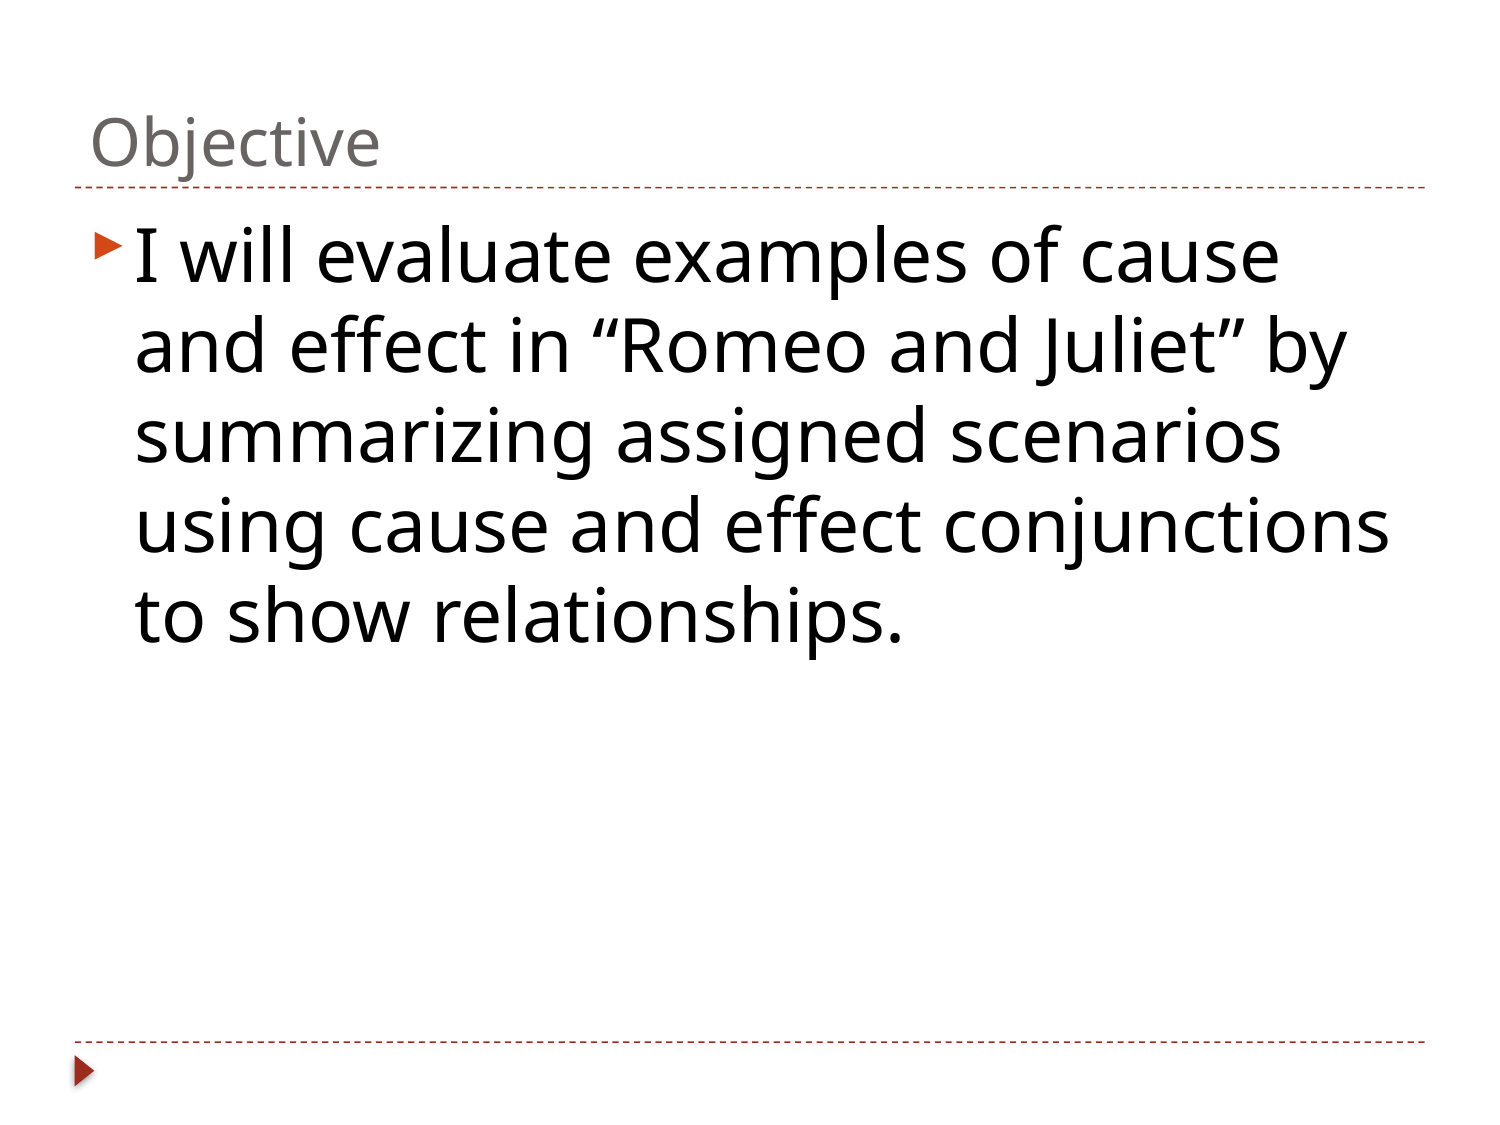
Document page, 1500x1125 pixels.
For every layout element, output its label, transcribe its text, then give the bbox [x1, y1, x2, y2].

title Objective [75, 24, 1425, 188]
list I will evaluate examples of cause and effect in “Romeo and Juliet” by summarizing assigned scenarios using cause and effect conjunctions to show relationships. [75, 200, 1425, 1010]
